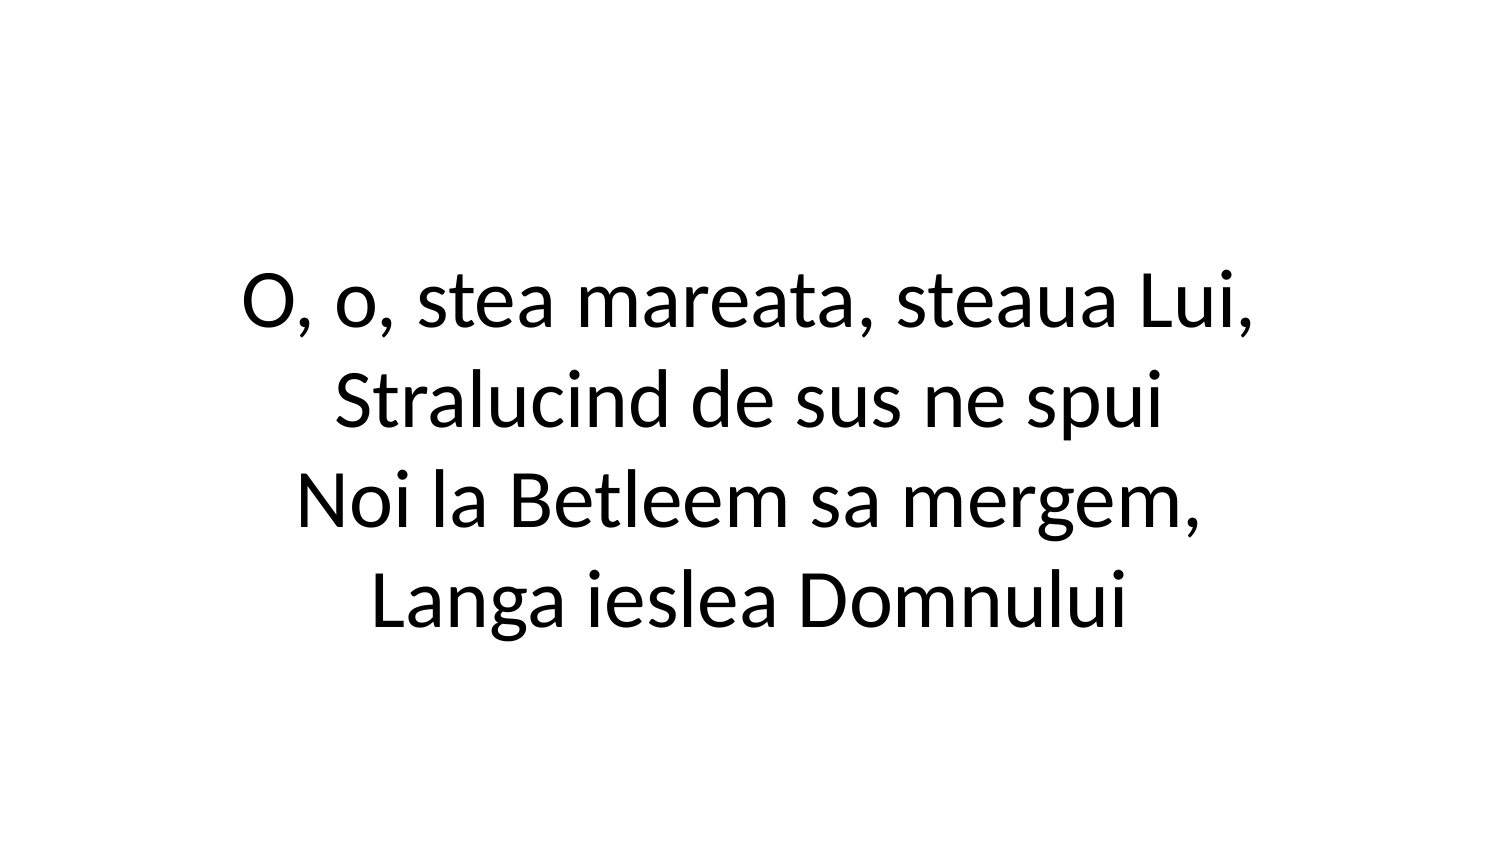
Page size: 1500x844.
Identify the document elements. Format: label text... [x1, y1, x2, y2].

text_box O, o, stea mareata, steaua Lui, Stralucind de sus ne spui Noi la Betleem sa mergem, Langa ieslea Domnului [226, 192, 1273, 652]
